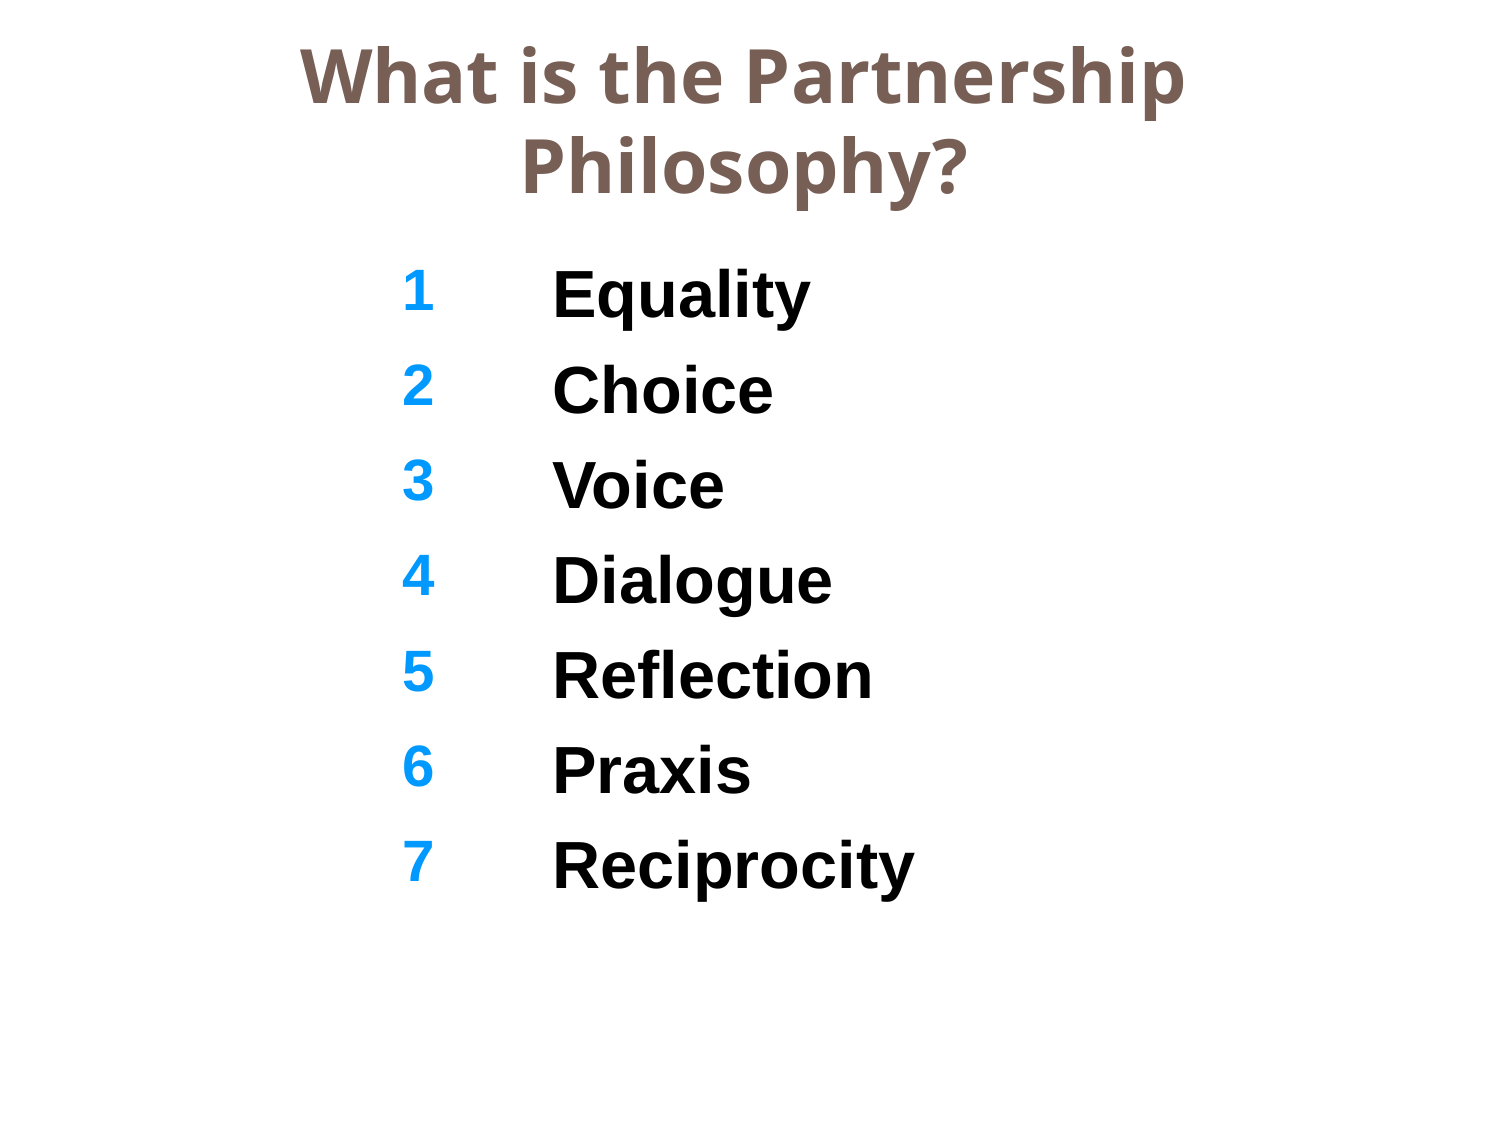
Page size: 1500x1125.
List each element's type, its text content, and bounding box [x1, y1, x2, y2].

table_cell 6 [300, 726, 537, 821]
title What is the Partnership Philosophy? [75, 37, 1413, 200]
table_header 1 [300, 250, 537, 345]
table_cell Praxis [537, 726, 1250, 821]
table_cell Dialogue [537, 536, 1250, 631]
table_cell 5 [300, 631, 537, 726]
table_cell Voice [537, 440, 1250, 536]
table_cell Reflection [537, 631, 1250, 726]
table_cell Choice [537, 345, 1250, 440]
table_header Equality [537, 250, 1250, 345]
table_cell 3 [300, 440, 537, 536]
table_cell 7 [300, 821, 537, 916]
table_cell Reciprocity [537, 821, 1250, 916]
table_cell 4 [300, 536, 537, 631]
table_cell 2 [300, 345, 537, 440]
